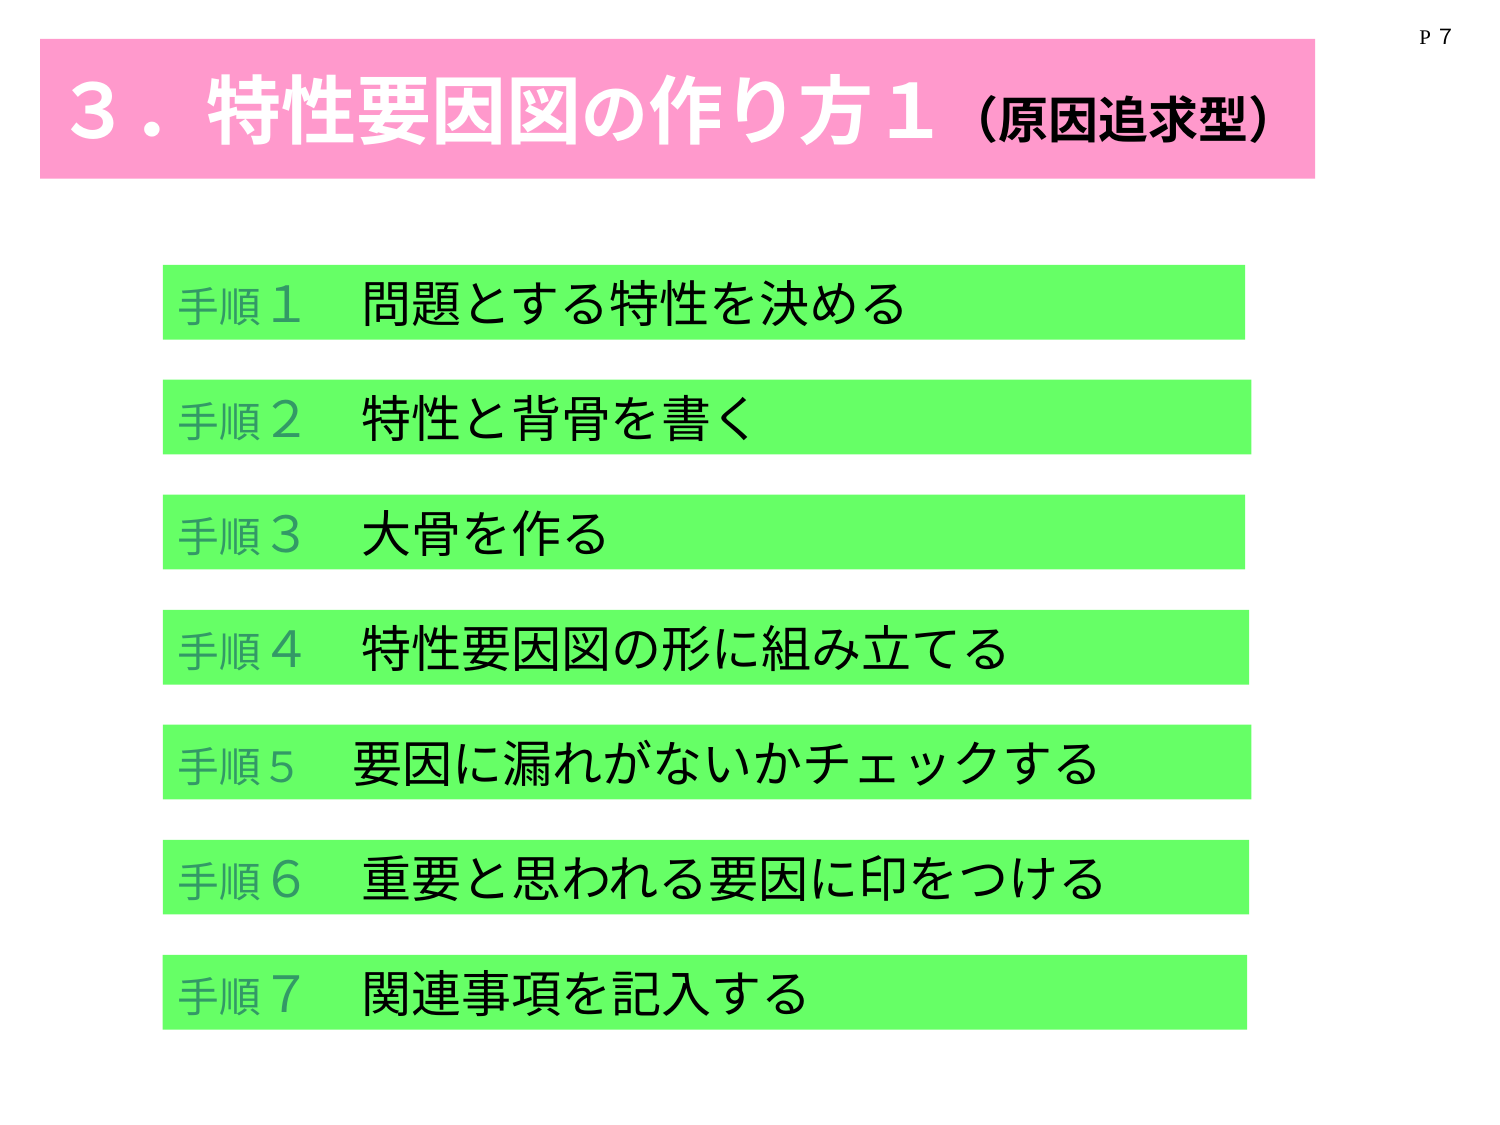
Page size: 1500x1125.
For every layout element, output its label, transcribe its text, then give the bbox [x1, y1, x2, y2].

text_box 手順４ 特性要因図の形に組み立てる [162, 609, 1250, 685]
text_box 手順５ 要因に漏れがないかチェックする [162, 724, 1252, 800]
title ３．特性要因図の作り方１（原因追求型） [40, 38, 1316, 179]
text_box P７ [1404, 16, 1486, 57]
text_box 手順６ 重要と思われる要因に印をつける [162, 839, 1250, 915]
text_box 手順３ 大骨を作る [162, 494, 1246, 570]
text_box 手順１ 問題とする特性を決める [162, 264, 1246, 340]
text_box 手順２ 特性と背骨を書く [162, 379, 1252, 455]
text_box 手順７ 関連事項を記入する [162, 954, 1248, 1030]
